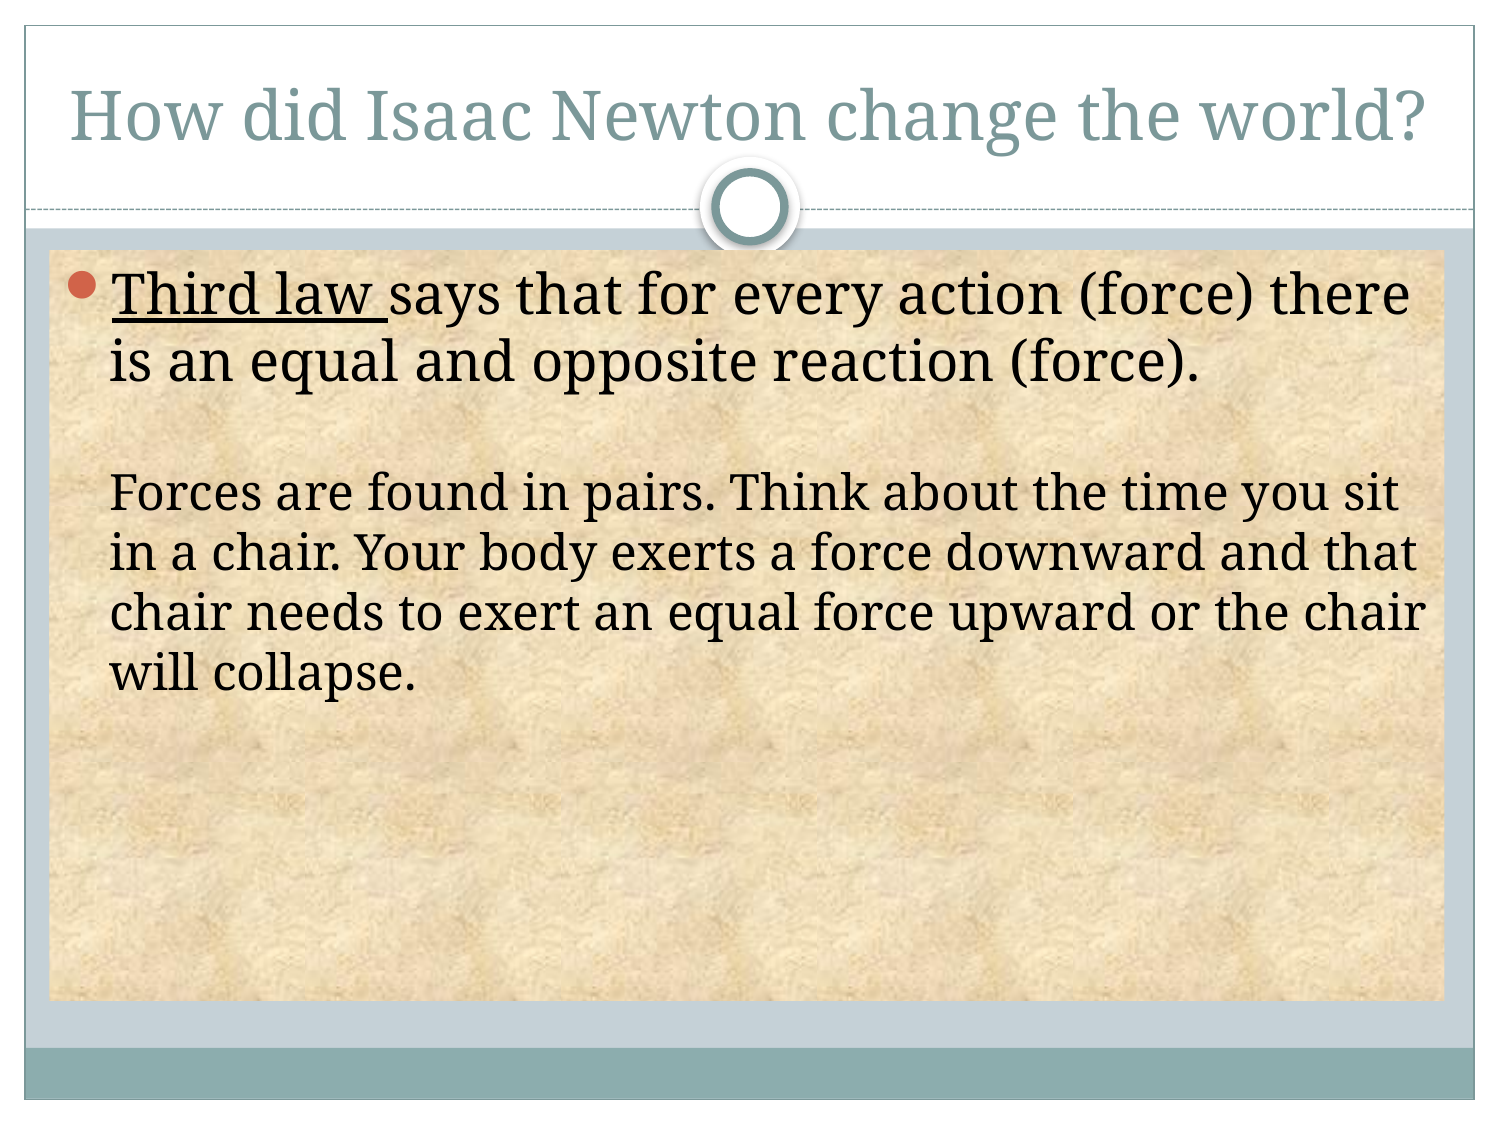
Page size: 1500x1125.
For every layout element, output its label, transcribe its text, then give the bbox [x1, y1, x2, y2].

list Third law says that for every action (force) there is an equal and opposite reaction (force). Forces are found in pairs. Think about the time you sit in a chair. Your body exerts a force downward and that chair needs to exert an equal force upward or the chair will collapse. [49, 250, 1445, 1001]
title How did Isaac Newton change the world? [49, 37, 1450, 162]
